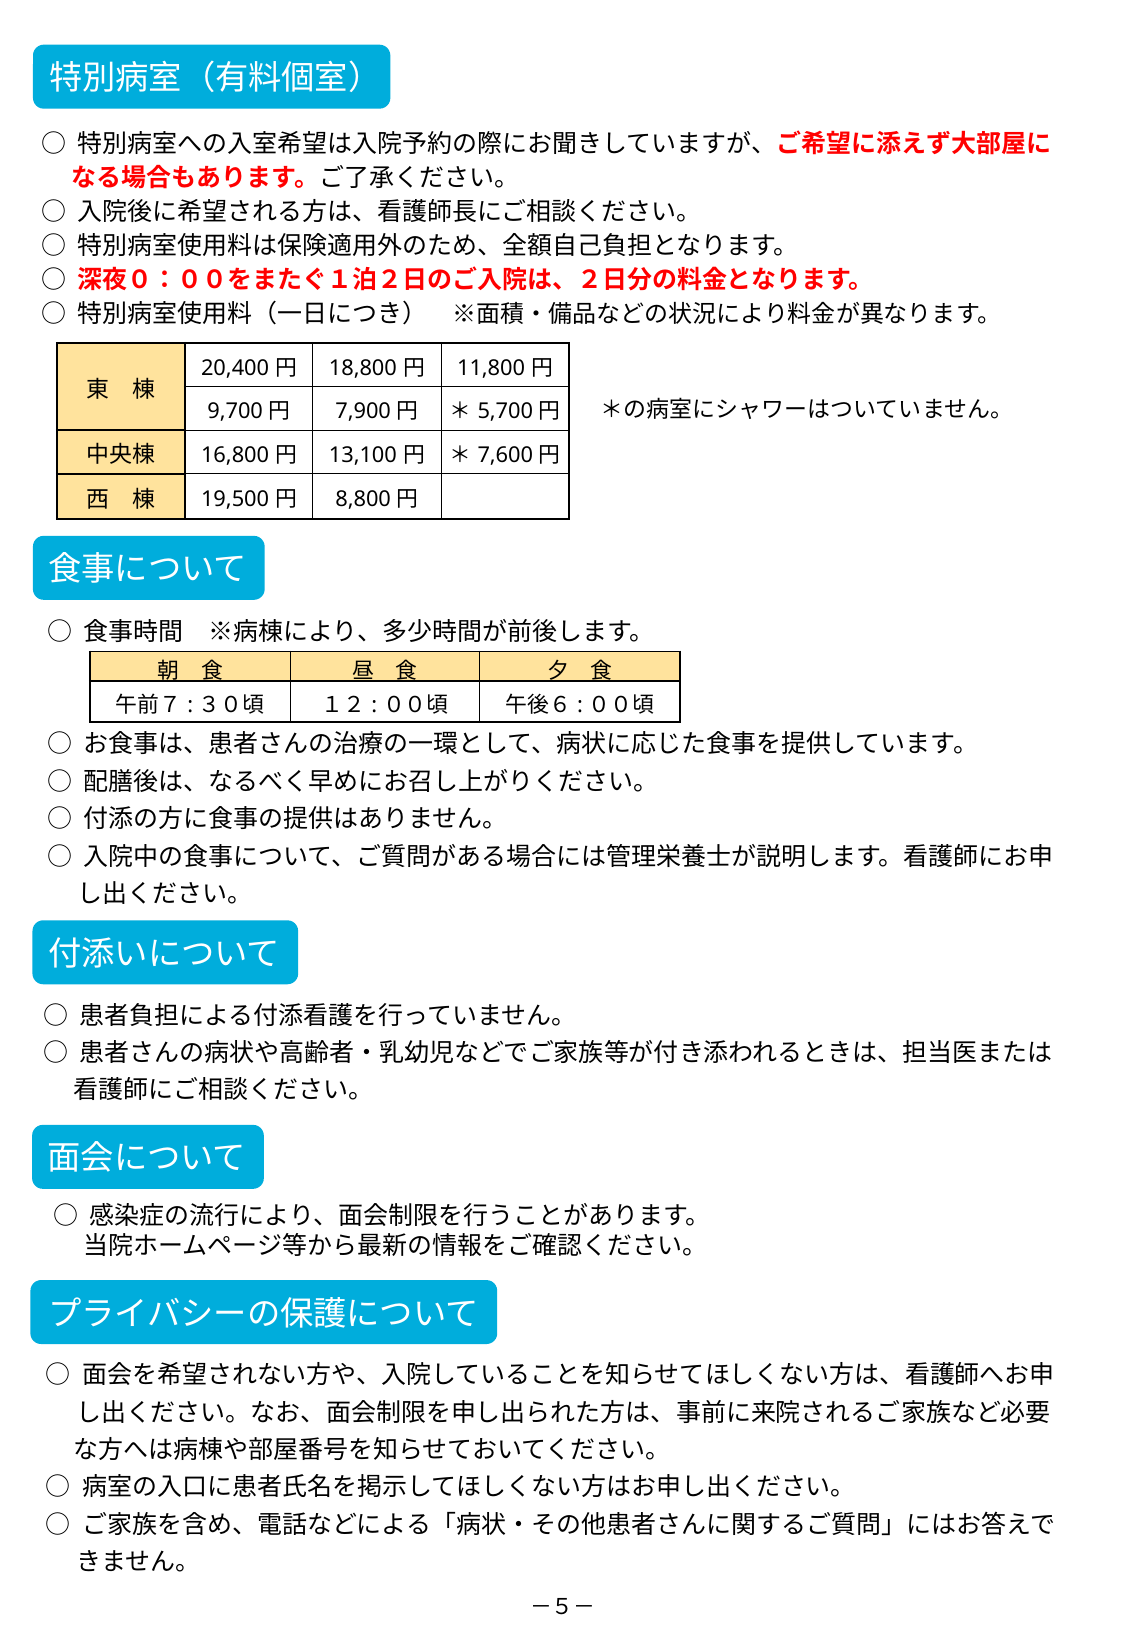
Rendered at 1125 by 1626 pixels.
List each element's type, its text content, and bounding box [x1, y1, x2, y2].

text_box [28, 1279, 500, 1345]
text_box ○ 特別病室への入室希望は入院予約の際にお聞きしていますが、ご希望に添えず大部屋に なる場合もあります。ご了承ください。 ○ 入院後に希望される方は、看護師長にご相談ください。 ○ 特別病室使用料は保険適用外のため、全額自己負担となります。 ○ 深夜０：００をまたぐ１泊２日のご入院は、２日分の料金となります。 ○ 特別病室使用料（一日につき） ※面積・備品などの状況により料金が異なります。 [26, 115, 1078, 335]
table_cell ＊7,600円 [442, 431, 568, 473]
table_cell 中央棟 [58, 431, 184, 473]
table_cell 西 棟 [58, 475, 184, 518]
table_cell 9,700円 [186, 387, 312, 430]
table_cell 8,800円 [313, 474, 441, 518]
table_header 20,400円 [186, 344, 312, 386]
table_cell [442, 474, 568, 518]
table_header 18,800円 [313, 344, 441, 386]
table_cell 午前７:３０頃 [91, 682, 290, 721]
table_header 東 棟 [58, 344, 184, 429]
text_box ○ 感染症の流行により、面会制限を行うことがあります。 当院ホームページ等から最新の情報をご確認ください。 [33, 1192, 1086, 1268]
table_header 夕 食 [480, 652, 679, 680]
table_cell 13,100円 [313, 431, 441, 473]
table_header 11,800円 [442, 344, 568, 386]
text_box －５－ [515, 1585, 610, 1625]
table_cell 19,500円 [186, 474, 312, 518]
table_cell 午後６:００頃 [480, 682, 679, 721]
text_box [30, 920, 299, 985]
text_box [30, 535, 265, 601]
table_cell 16,800円 [186, 431, 312, 473]
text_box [29, 1124, 265, 1190]
table_header 昼 食 [291, 652, 479, 680]
text_box ○ 患者負担による付添看護を行っていません。 ○ 患者さんの病状や高齢者・乳幼児などでご家族等が付き添われるときは、担当医または 看護師にご相談ください。 [28, 984, 1086, 1112]
table_header 朝 食 [91, 652, 290, 680]
text_box ○ 食事時間 ※病棟により、多少時間が前後します。 ○ お食事は、患者さんの治療の一環として、病状に応じた食事を提供しています。 ○ 配膳後は、なるべく早めにお召し上がりください。 ○ 付添の方に食事の提供はありません。 ○ 入院中の食事について、ご質問がある場合には管理栄養士が説明します。看護師にお申 し出ください。 [32, 600, 1084, 915]
text_box ＊の病室にシャワーはついていません。 [586, 387, 1057, 430]
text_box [30, 44, 401, 109]
table_cell ＊5,700円 [442, 387, 568, 430]
text_box ○ 面会を希望されない方や、入院していることを知らせてほしくない方は、看護師へお申 し出ください。なお、面会制限を申し出られた方は、事前に来院されるご家族など必要 な方へは病棟や部屋番号を知らせておいてください。 ○ 病室の入口に患者氏名を掲示してほしくない方はお申し出ください。 ○ ご家族を含め、電話などによる「病状・その他患者さんに関するご質問」にはお答えで きません。 [30, 1343, 1083, 1583]
table_cell １２:００頃 [291, 682, 479, 721]
table_cell 7,900円 [313, 387, 441, 430]
